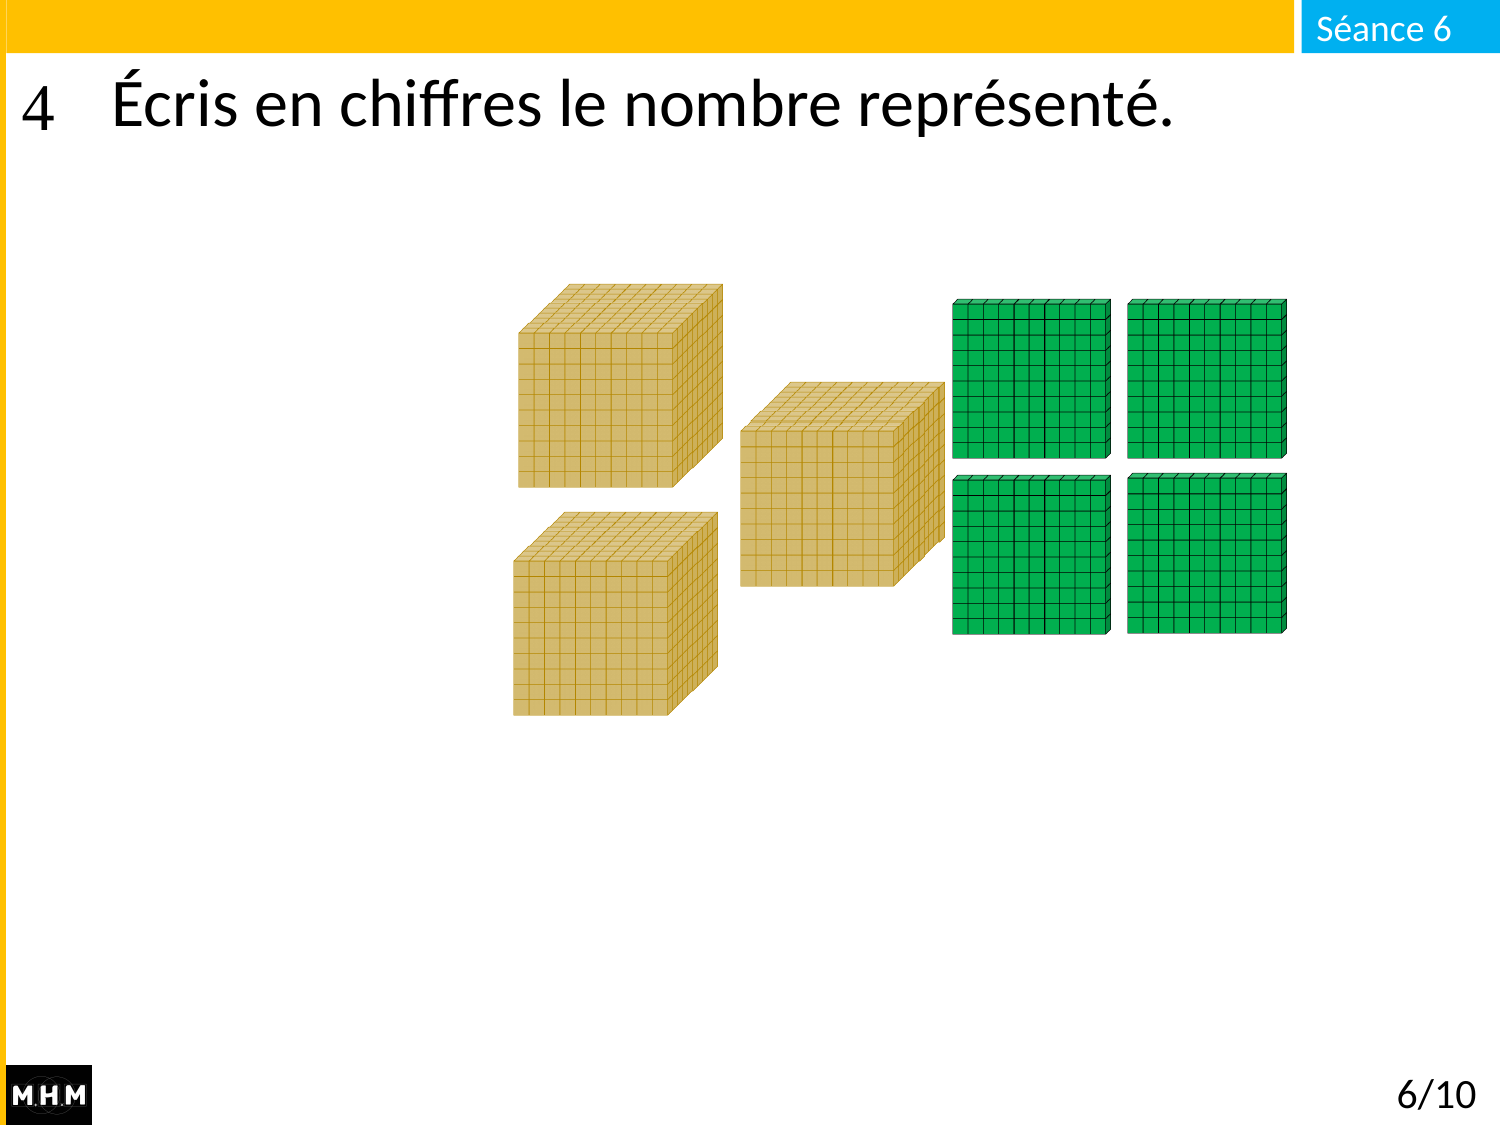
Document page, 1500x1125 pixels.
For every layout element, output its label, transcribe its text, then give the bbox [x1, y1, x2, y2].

picture [1125, 471, 1288, 635]
list 6/10 [1373, 1064, 1500, 1125]
picture [1125, 297, 1288, 460]
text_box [516, 282, 724, 489]
picture [950, 297, 1112, 460]
picture [6, 1065, 92, 1125]
picture [950, 472, 1112, 636]
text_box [511, 510, 719, 717]
title Écris en chiffres le nombre représenté. [96, 60, 1391, 150]
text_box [737, 380, 946, 588]
